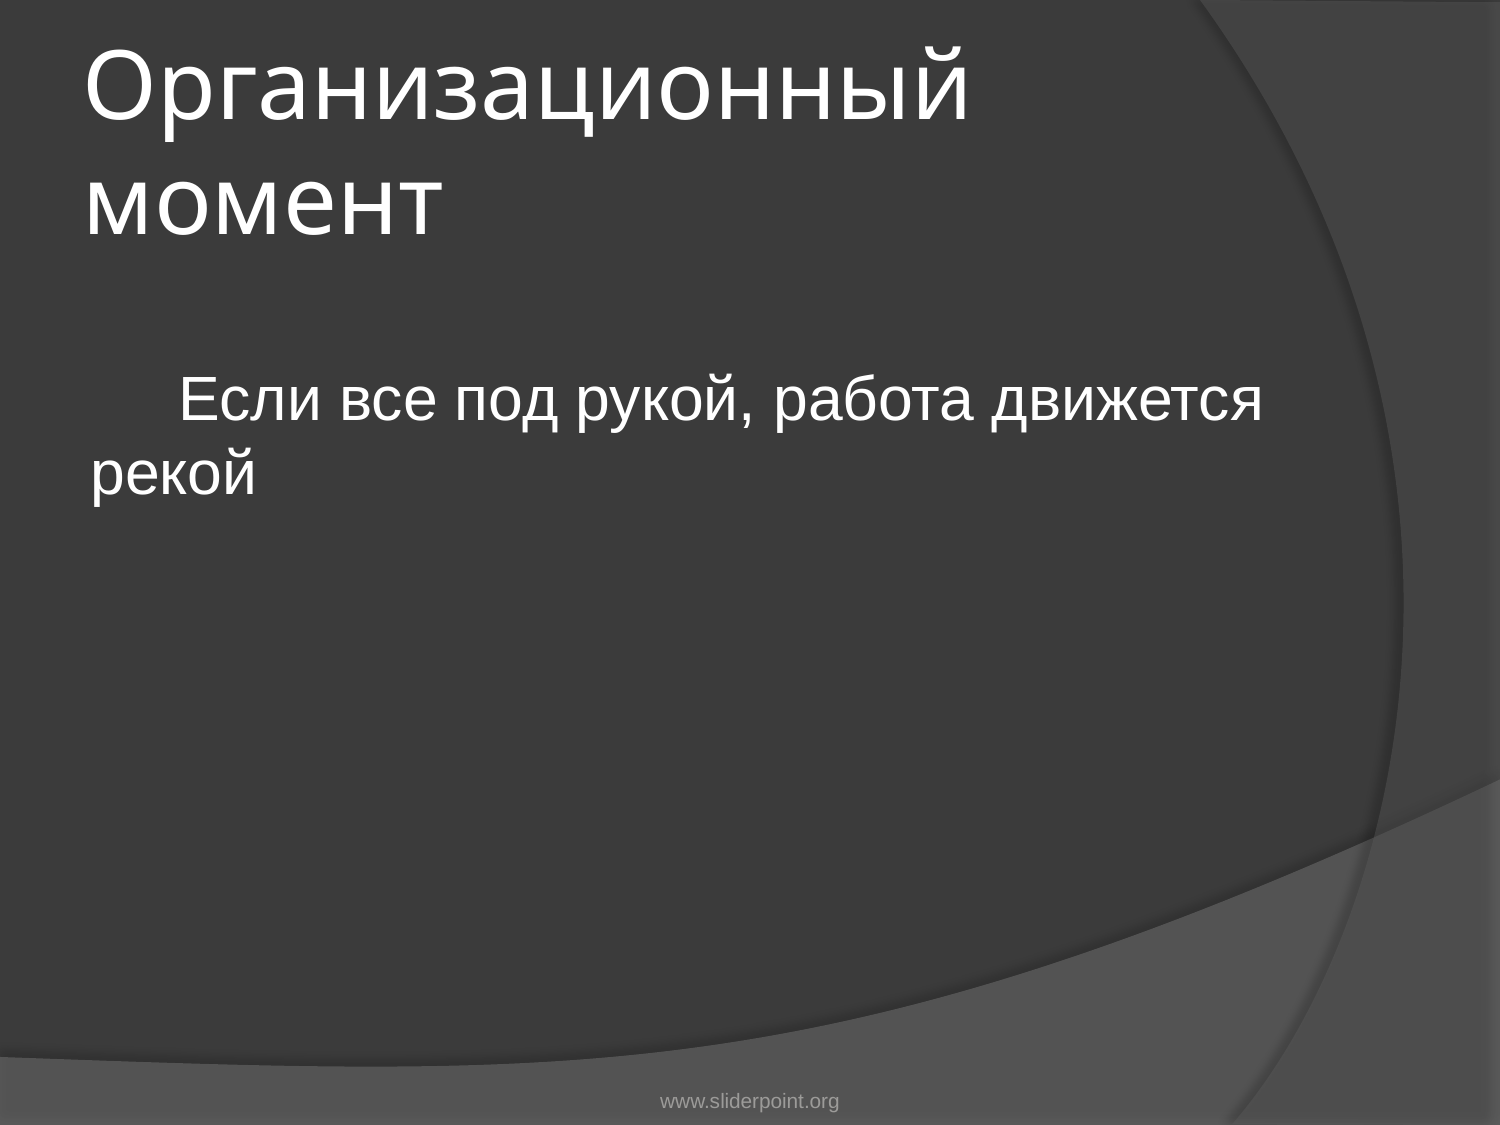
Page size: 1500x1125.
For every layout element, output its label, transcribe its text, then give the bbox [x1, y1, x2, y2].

list Если все под рукой, работа движется рекой [74, 262, 1301, 1006]
title Организационный момент [74, 44, 1301, 233]
footer www.sliderpoint.org [512, 1053, 988, 1114]
